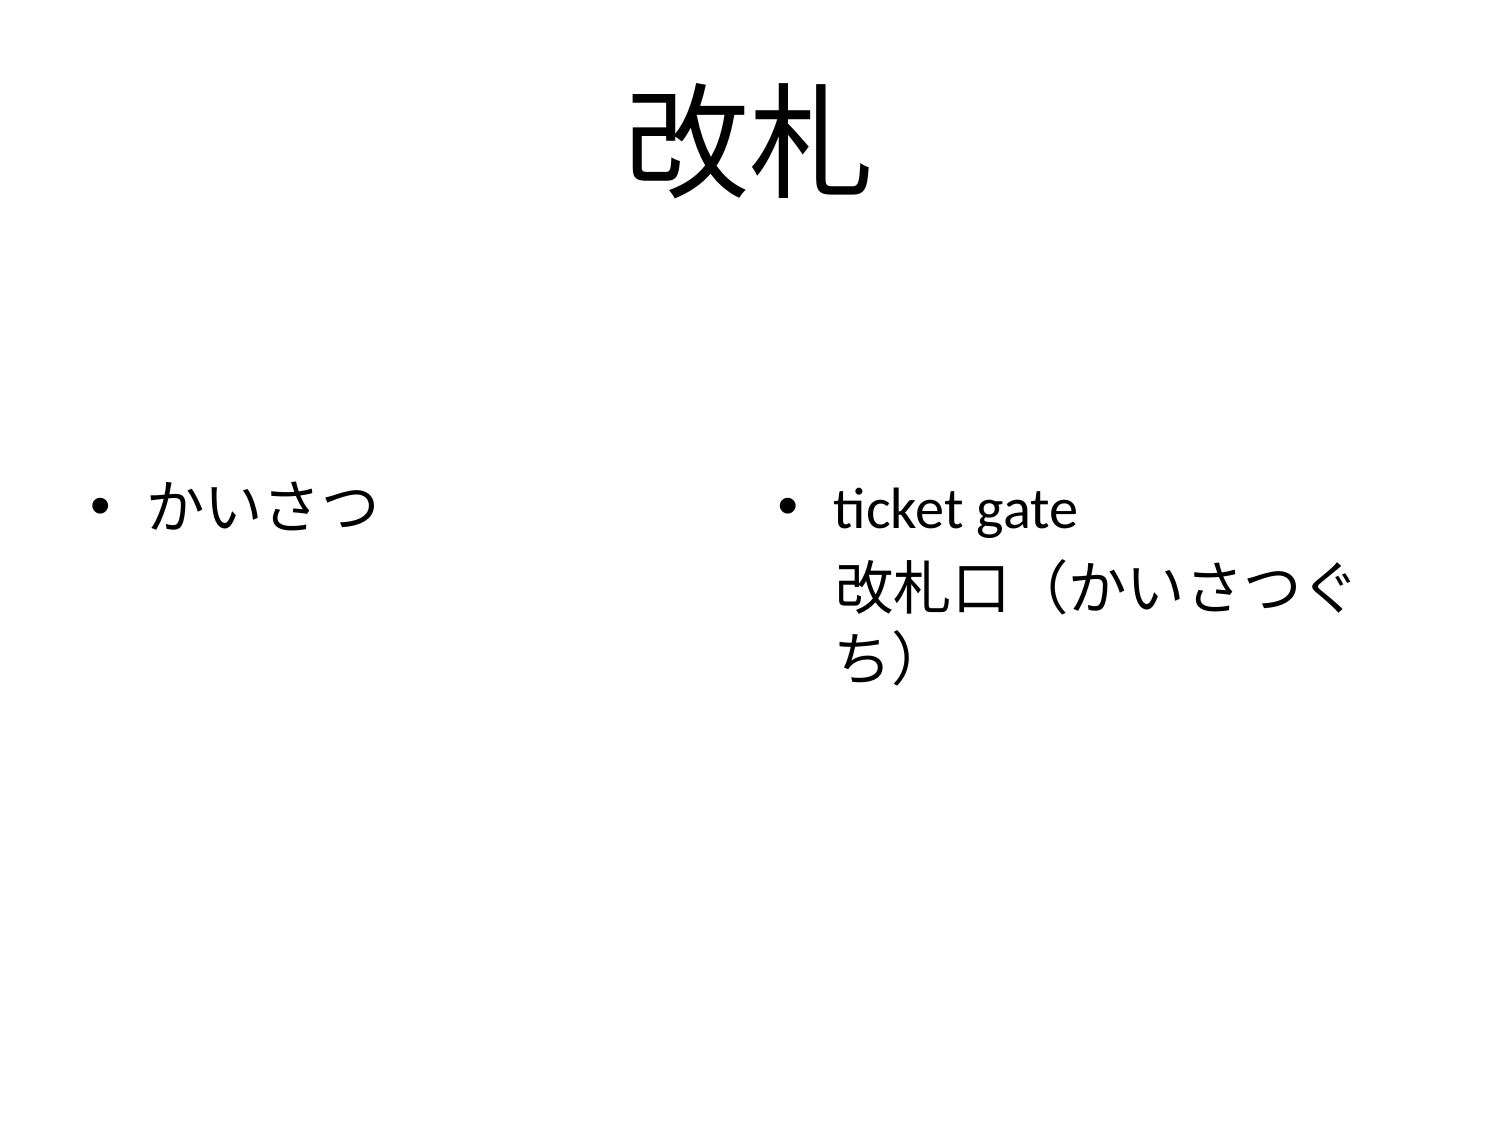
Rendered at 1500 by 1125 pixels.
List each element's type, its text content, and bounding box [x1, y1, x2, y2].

list かいさつ [74, 462, 738, 1006]
title 改札 [74, 44, 1426, 233]
list ticket gate 改札口（かいさつぐち） [762, 462, 1426, 1006]
